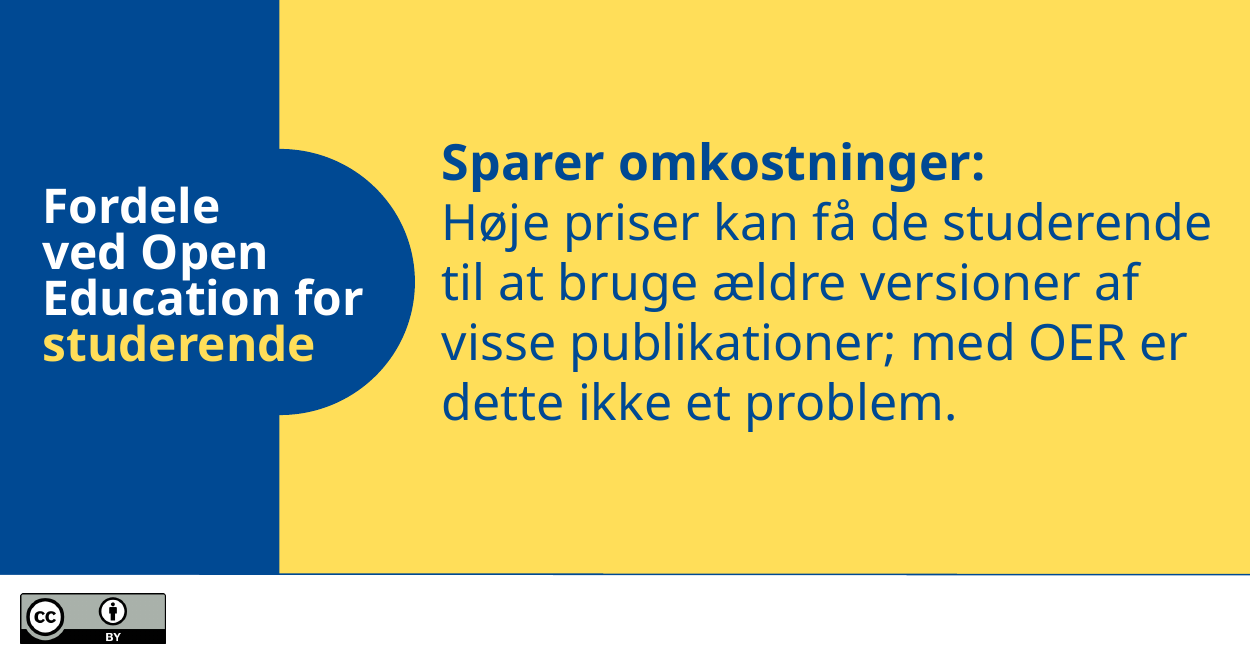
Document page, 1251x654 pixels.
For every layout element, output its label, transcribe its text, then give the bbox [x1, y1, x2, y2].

text_box [0, 582, 1250, 654]
text_box [0, 0, 280, 573]
picture [20, 592, 166, 645]
text_box Sparer omkostninger: Høje priser kan få de studerende til at bruge ældre versioner af visse publikationer; med OER er dette ikke et problem. [426, 115, 1250, 446]
text_box Fordele ved Open Education for studerende [27, 171, 415, 386]
text_box [196, 386, 365, 416]
text_box [206, 148, 355, 171]
